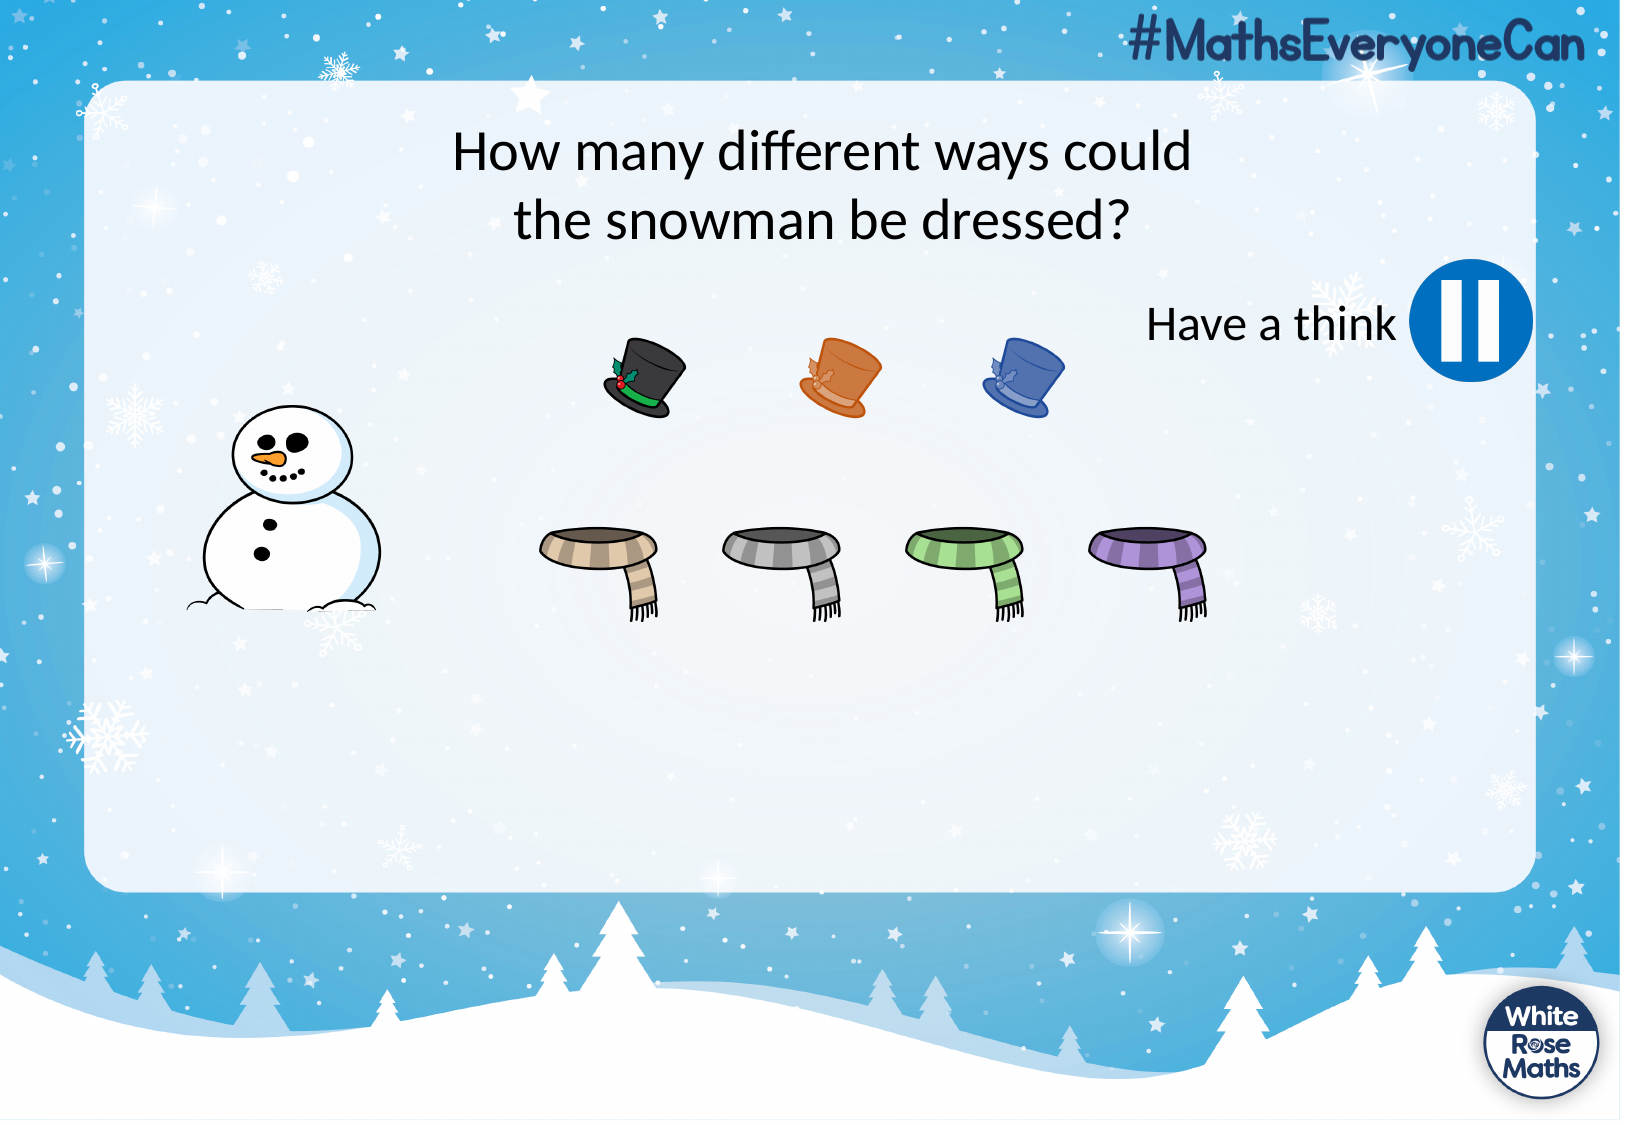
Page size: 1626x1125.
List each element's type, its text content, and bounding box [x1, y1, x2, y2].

text_box Have a think [1131, 282, 1409, 358]
text_box How many different ways could the snowman be dressed? [414, 104, 1232, 259]
picture [0, 0, 1626, 1125]
